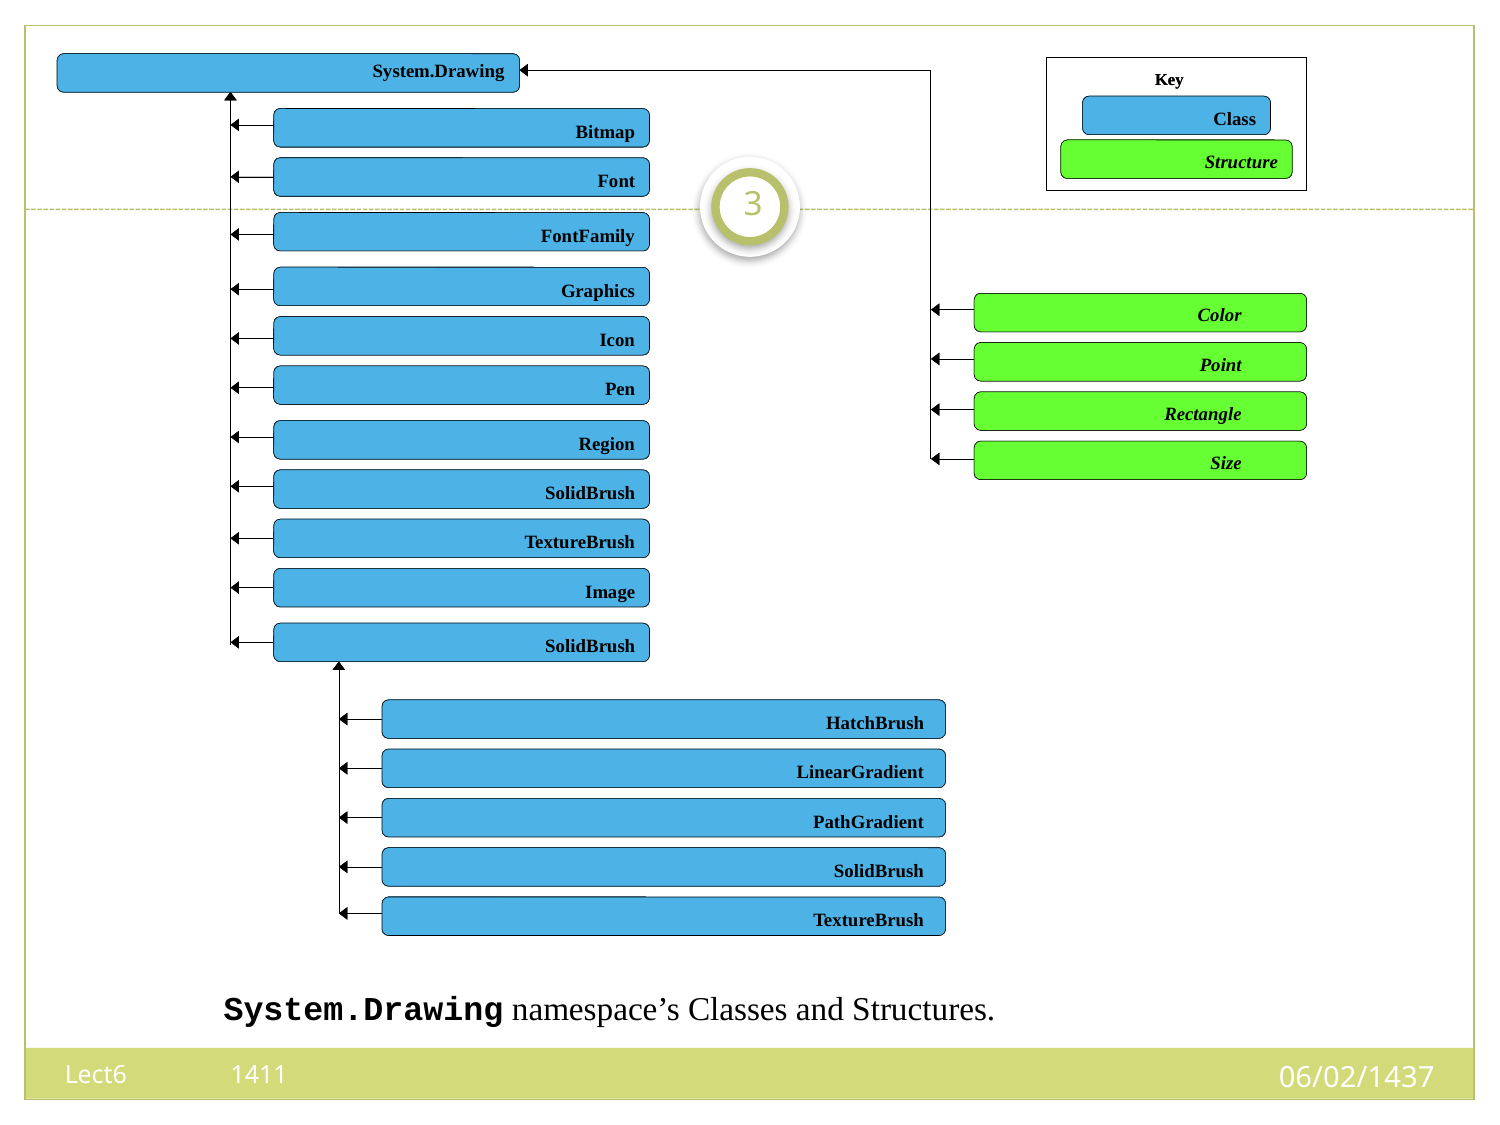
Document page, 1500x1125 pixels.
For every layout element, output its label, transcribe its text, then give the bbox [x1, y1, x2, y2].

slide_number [950, 1050, 1450, 1111]
text_box System.Drawing namespace’s Classes and Structures. [200, 979, 1012, 1034]
footer Lect6 1411 [50, 1051, 638, 1112]
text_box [49, 24, 1351, 966]
